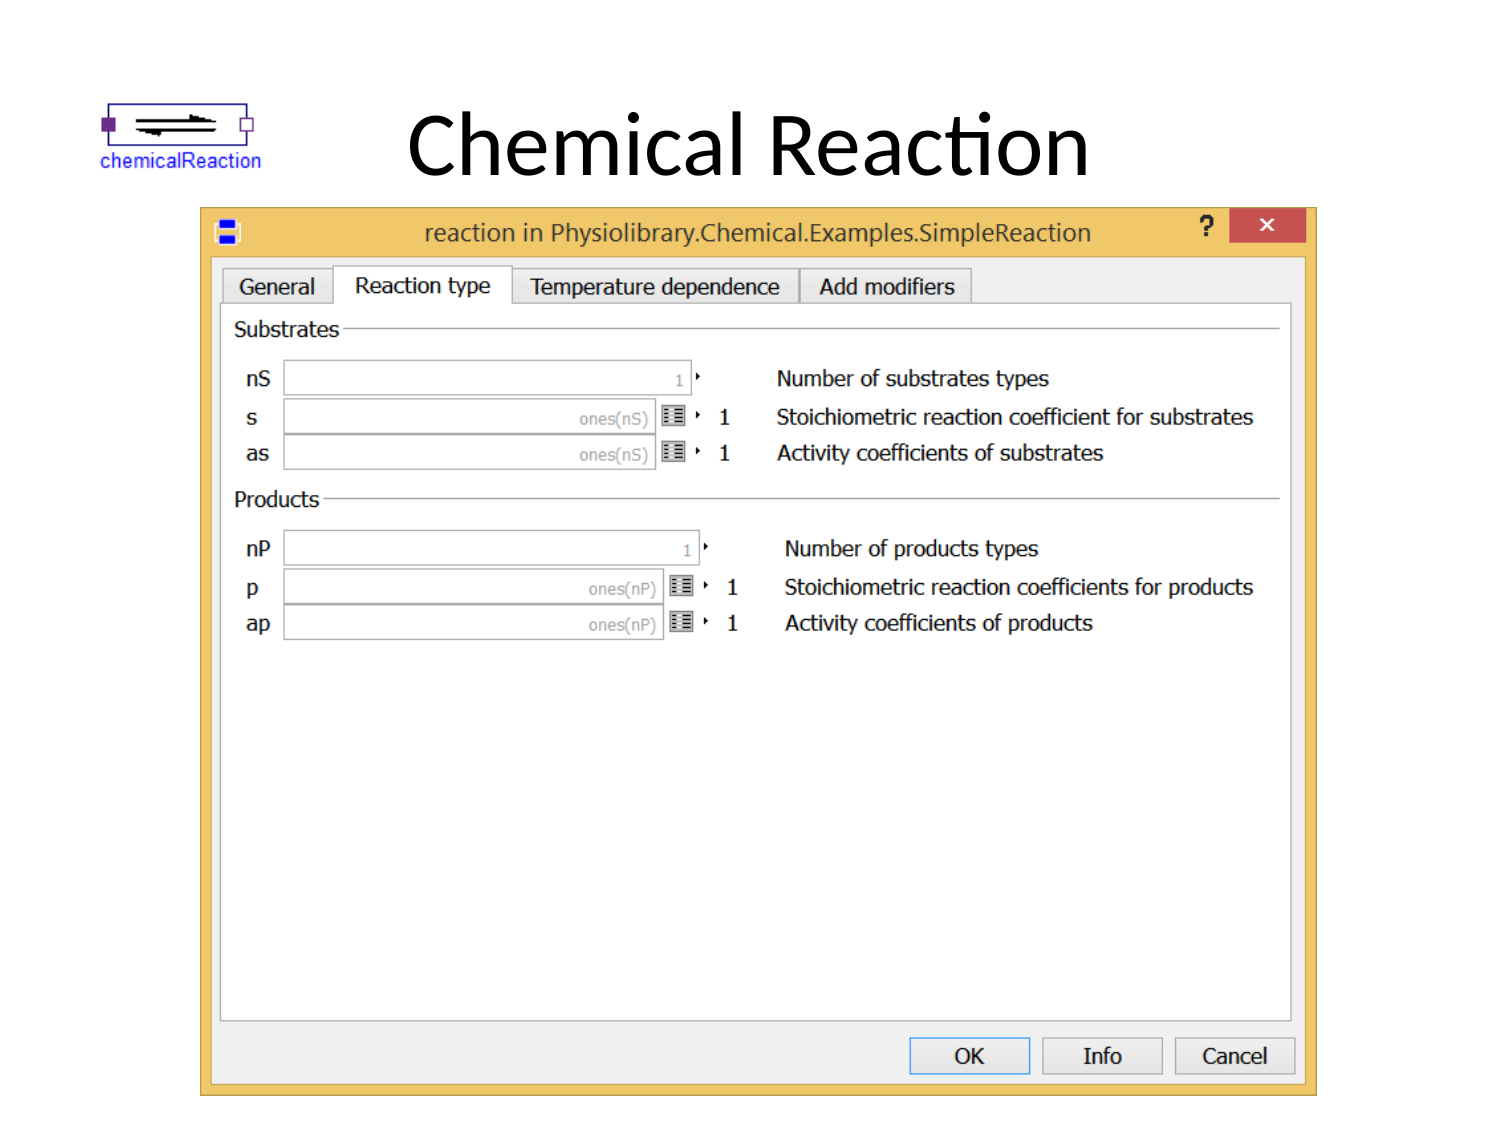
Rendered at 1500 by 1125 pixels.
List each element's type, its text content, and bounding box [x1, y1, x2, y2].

picture [64, 66, 287, 187]
picture [200, 207, 1318, 1096]
title Chemical Reaction [75, 45, 1425, 233]
